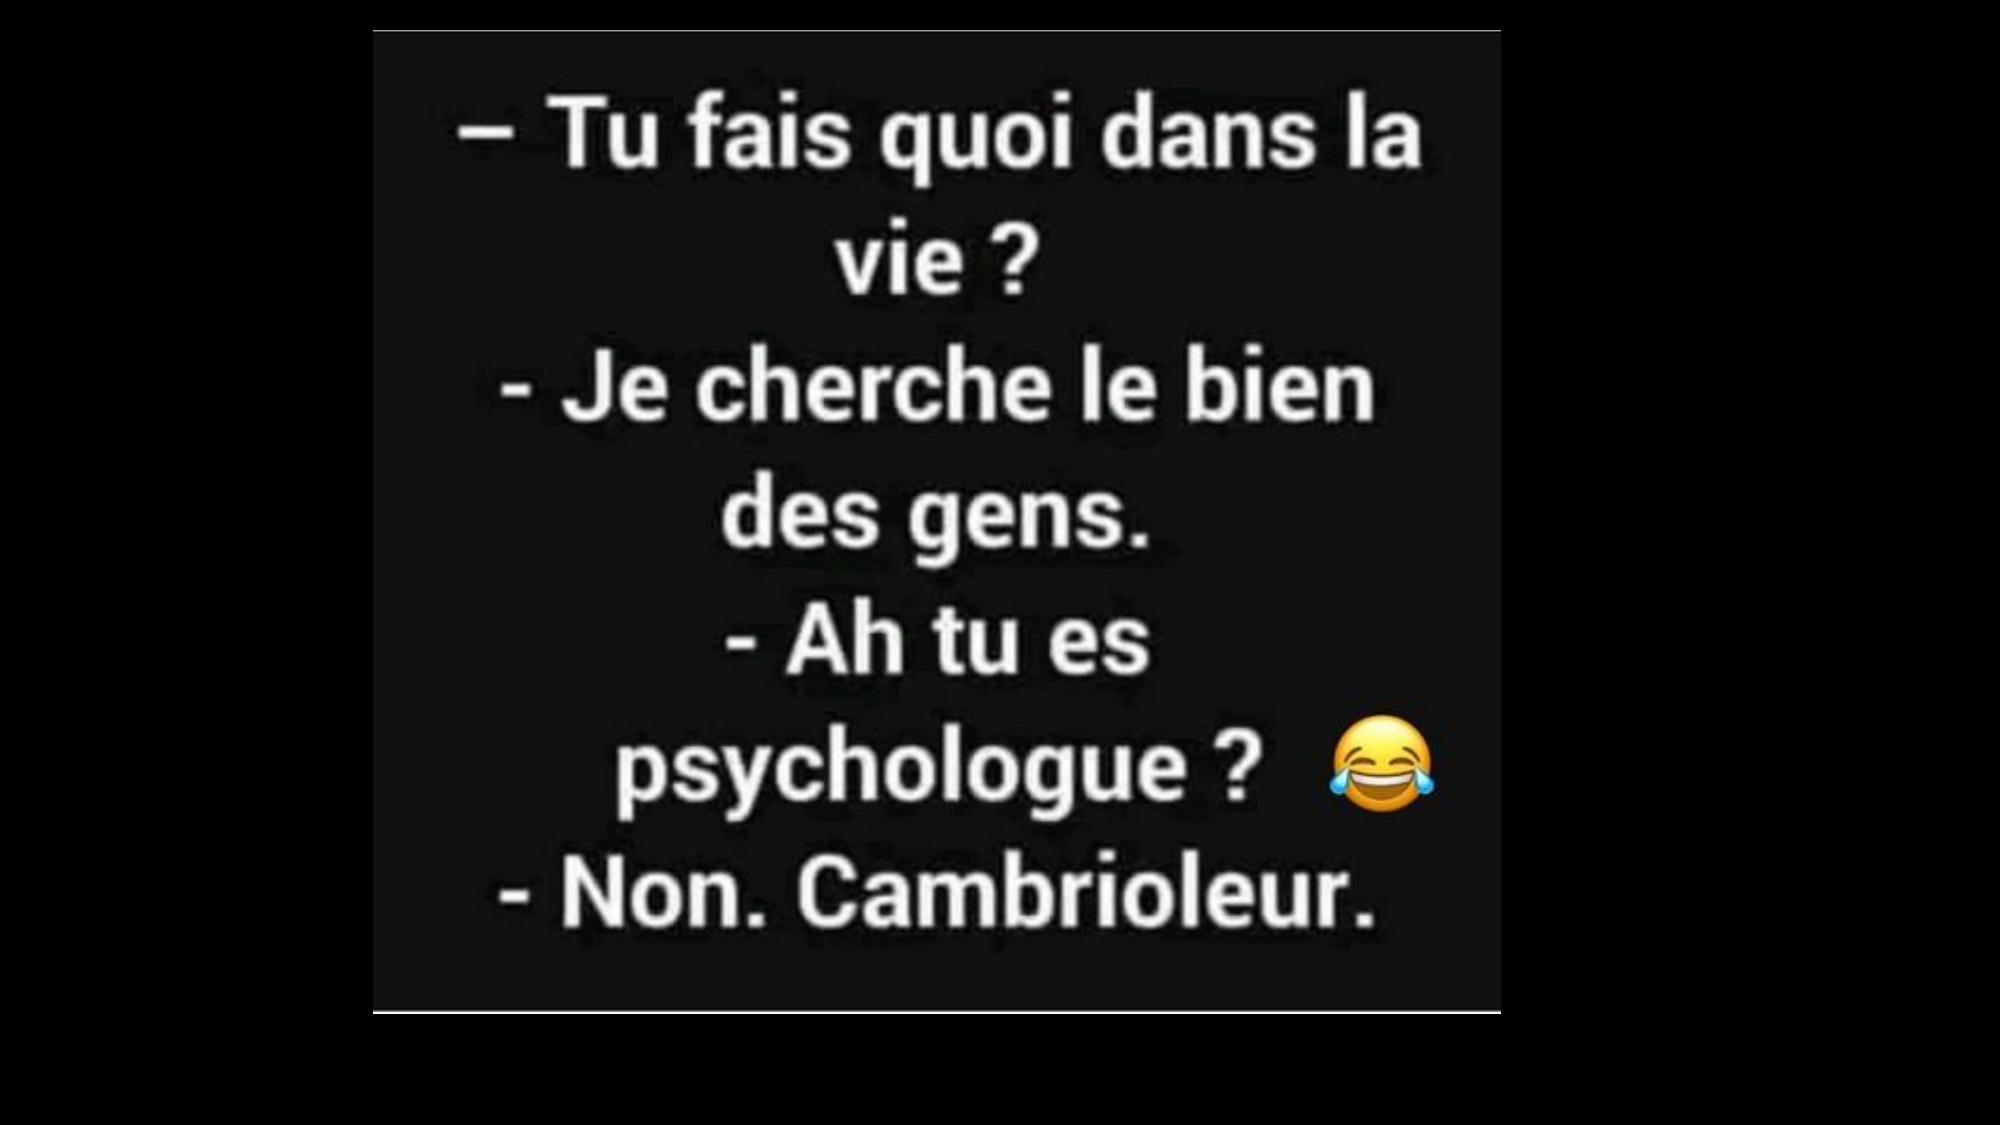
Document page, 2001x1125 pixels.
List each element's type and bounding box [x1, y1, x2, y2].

list [373, 30, 1501, 1014]
